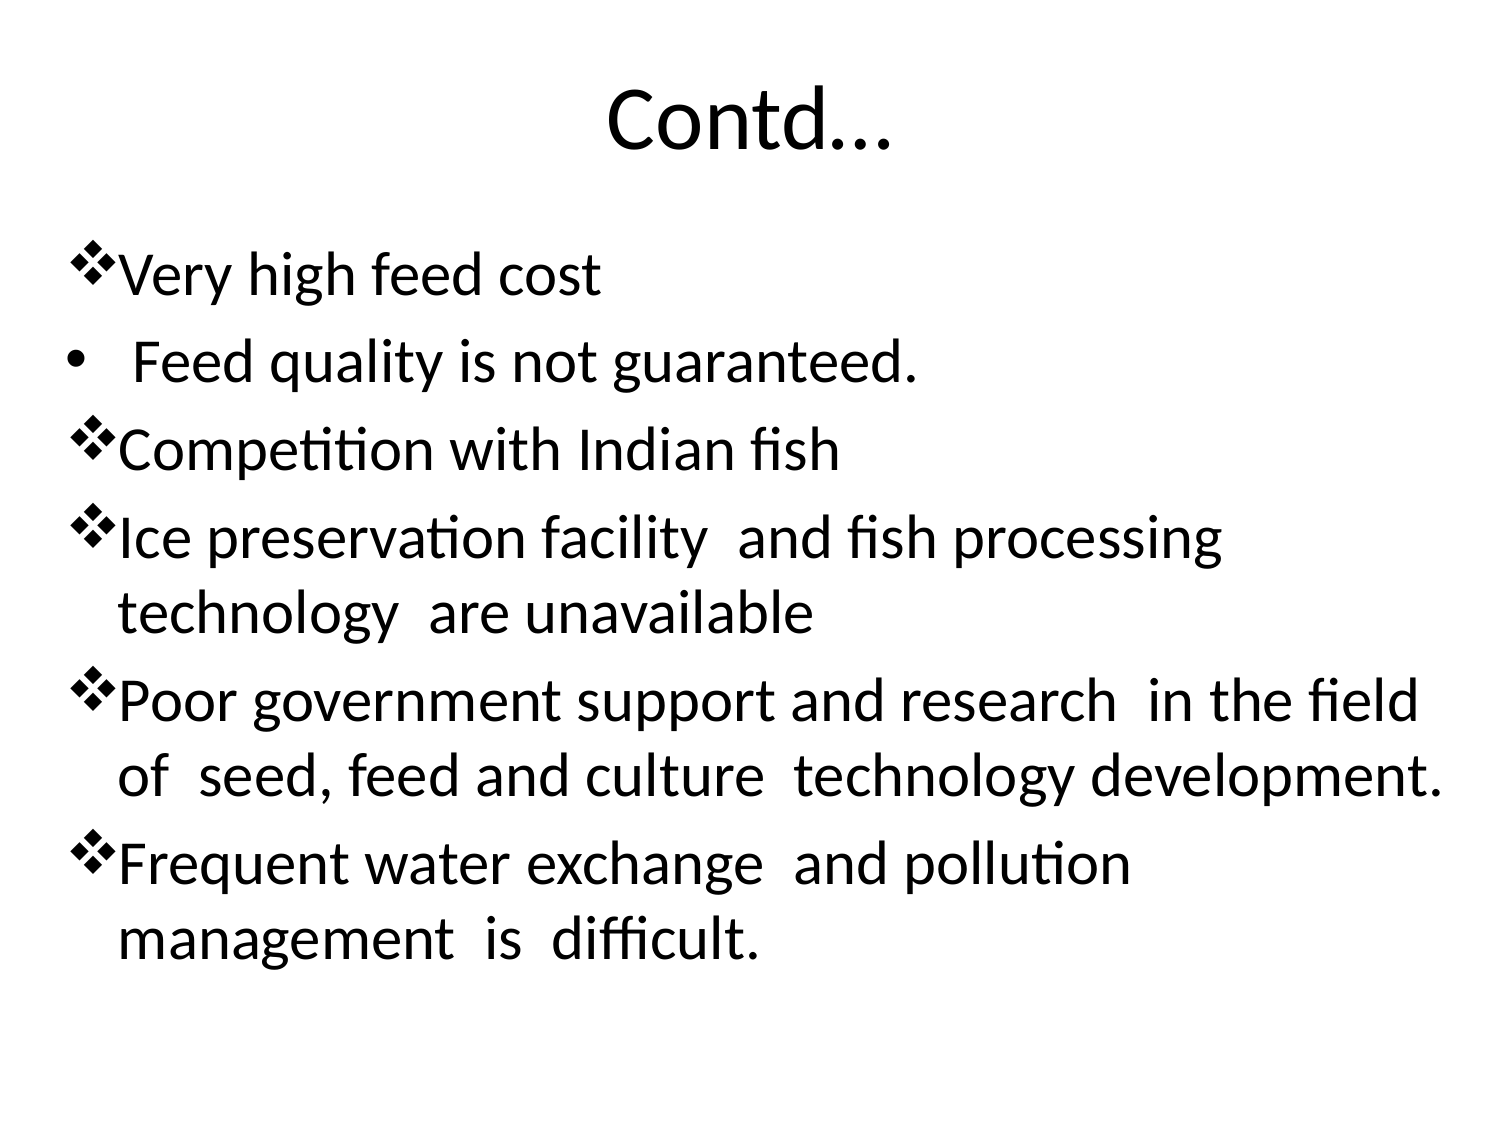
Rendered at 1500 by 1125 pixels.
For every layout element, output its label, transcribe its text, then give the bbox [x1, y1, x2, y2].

title Contd… [75, 37, 1425, 188]
list Very high feed cost Feed quality is not guaranteed. Competition with Indian fish Ice preservation facility and fish processing technology are unavailable Poor government support and research in the field of seed, feed and culture technology development. Frequent water exchange and pollution management is difficult. [50, 224, 1463, 1063]
